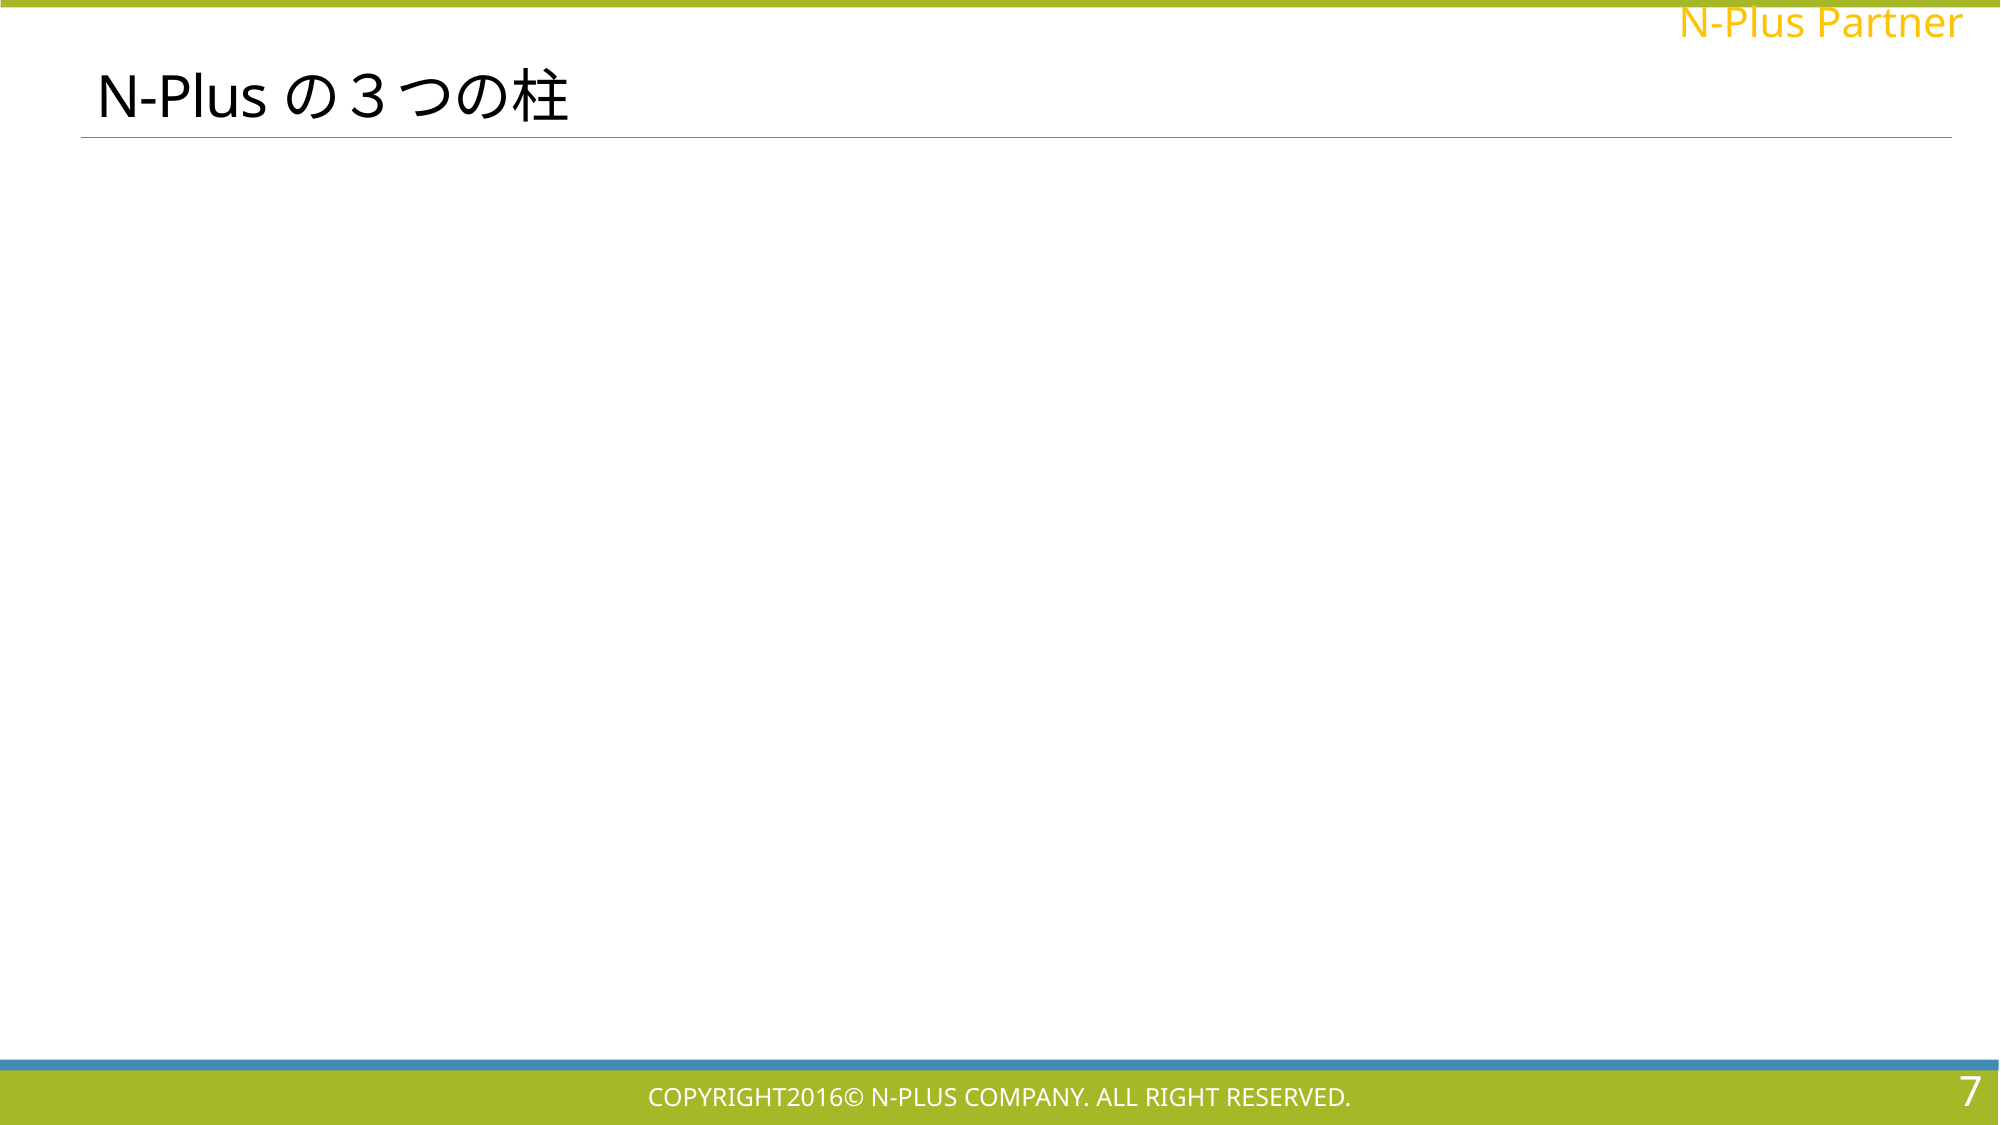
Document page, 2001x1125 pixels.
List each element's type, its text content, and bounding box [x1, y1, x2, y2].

footer Copyright2016© N-Plus Company. All right reserved. [604, 1066, 1396, 1125]
slide_number 7 [1782, 1063, 1998, 1124]
title N-Plusの３つの柱 [81, 49, 1953, 138]
